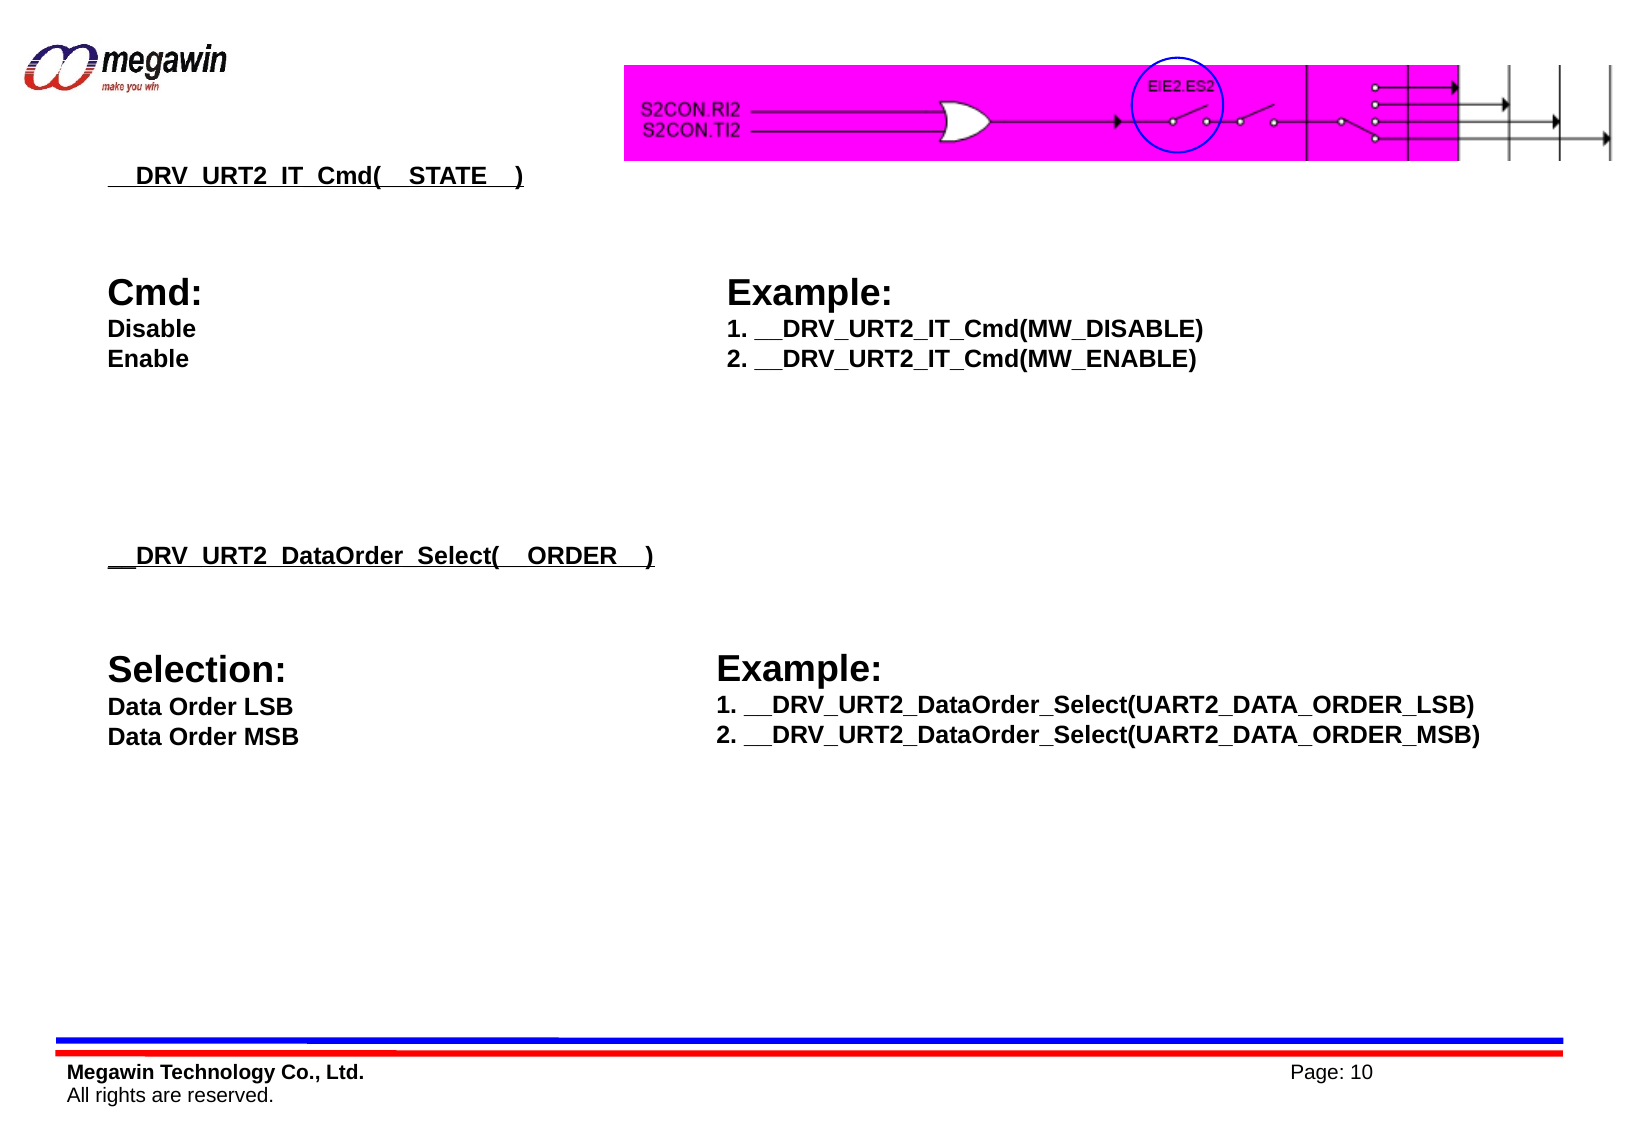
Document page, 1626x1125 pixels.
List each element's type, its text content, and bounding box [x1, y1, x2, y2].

text_box Cmd: Disable Enable [92, 260, 219, 380]
picture [19, 37, 231, 97]
text_box Example: 1. __DRV_URT2_IT_Cmd(MW_DISABLE) 2. __DRV_URT2_IT_Cmd(MW_ENABLE) [712, 260, 1625, 380]
text_box __DRV_URT2_IT_Cmd(__STATE__) [93, 152, 540, 198]
text_box Example: 1. __DRV_URT2_DataOrder_Select(UART2_DATA_ORDER_LSB) 2. __DRV_URT2_DataOrder_Select(UART2_DATA_ORDER_MSB) [701, 636, 1625, 756]
picture [624, 65, 1625, 161]
text_box [1151, 56, 1204, 65]
text_box __DRV_URT2_DataOrder_Select(__ORDER__) [93, 532, 670, 577]
text_box Selection: Data Order LSB Data Order MSB [93, 637, 322, 758]
